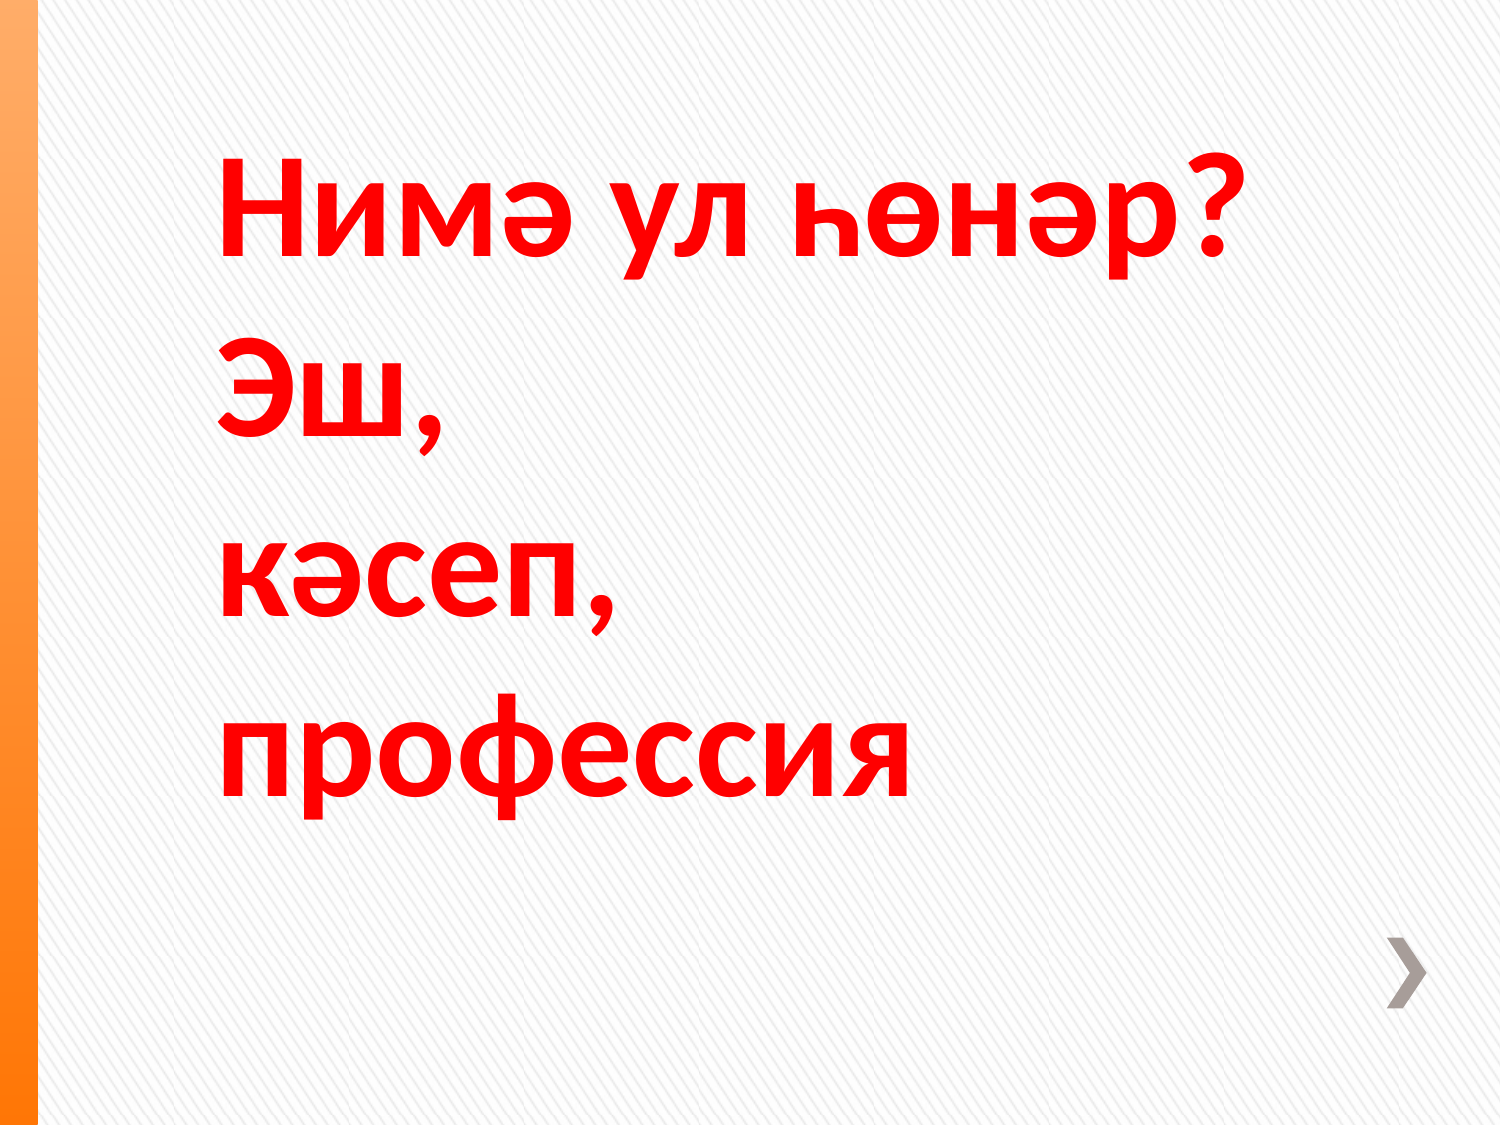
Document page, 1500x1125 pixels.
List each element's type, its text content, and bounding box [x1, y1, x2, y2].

title Нимә ул һөнәр? Эш, кәсеп, профессия [200, 137, 1388, 835]
